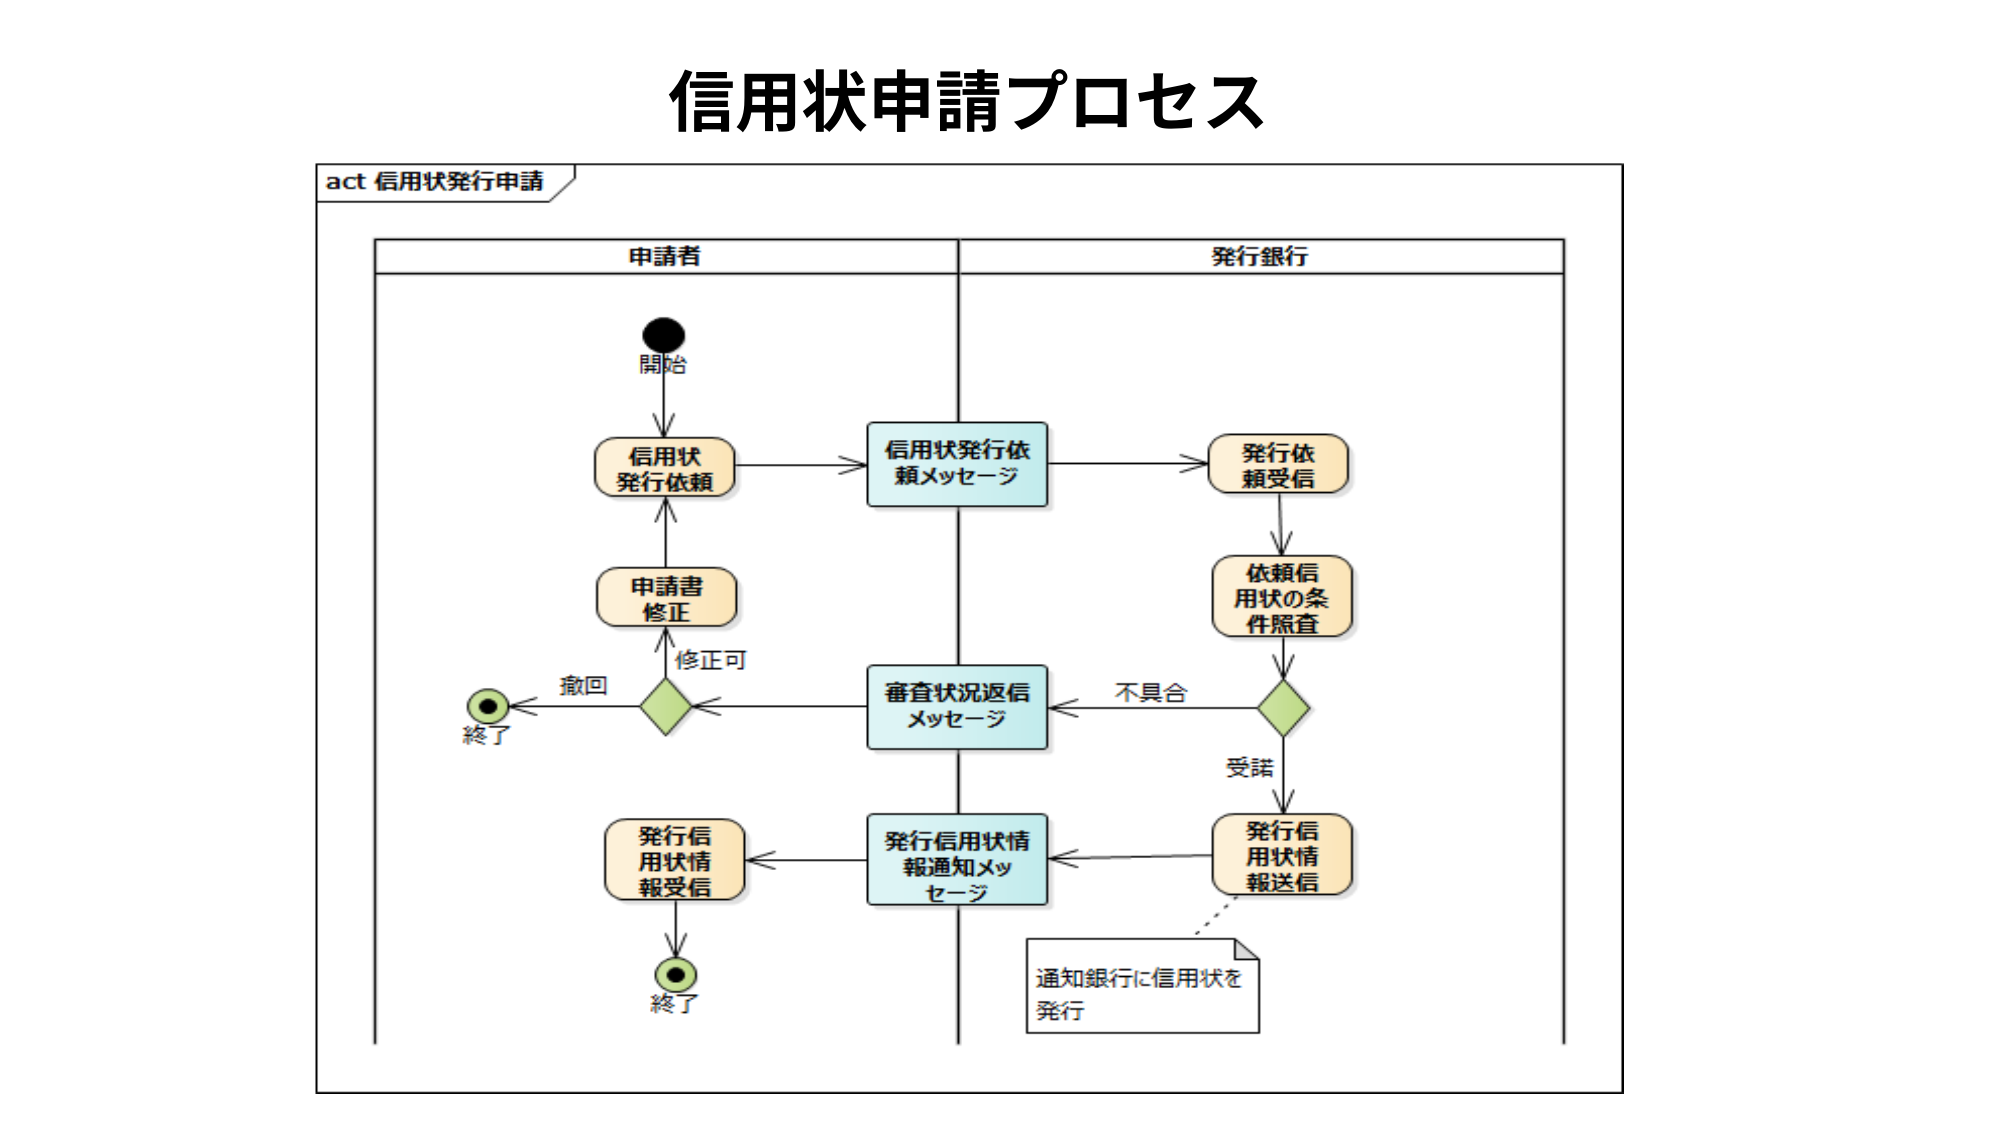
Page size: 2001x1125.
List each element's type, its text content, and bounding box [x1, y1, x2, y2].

text_box 信用状申請プロセス [501, 52, 1437, 148]
picture [314, 162, 1624, 1095]
